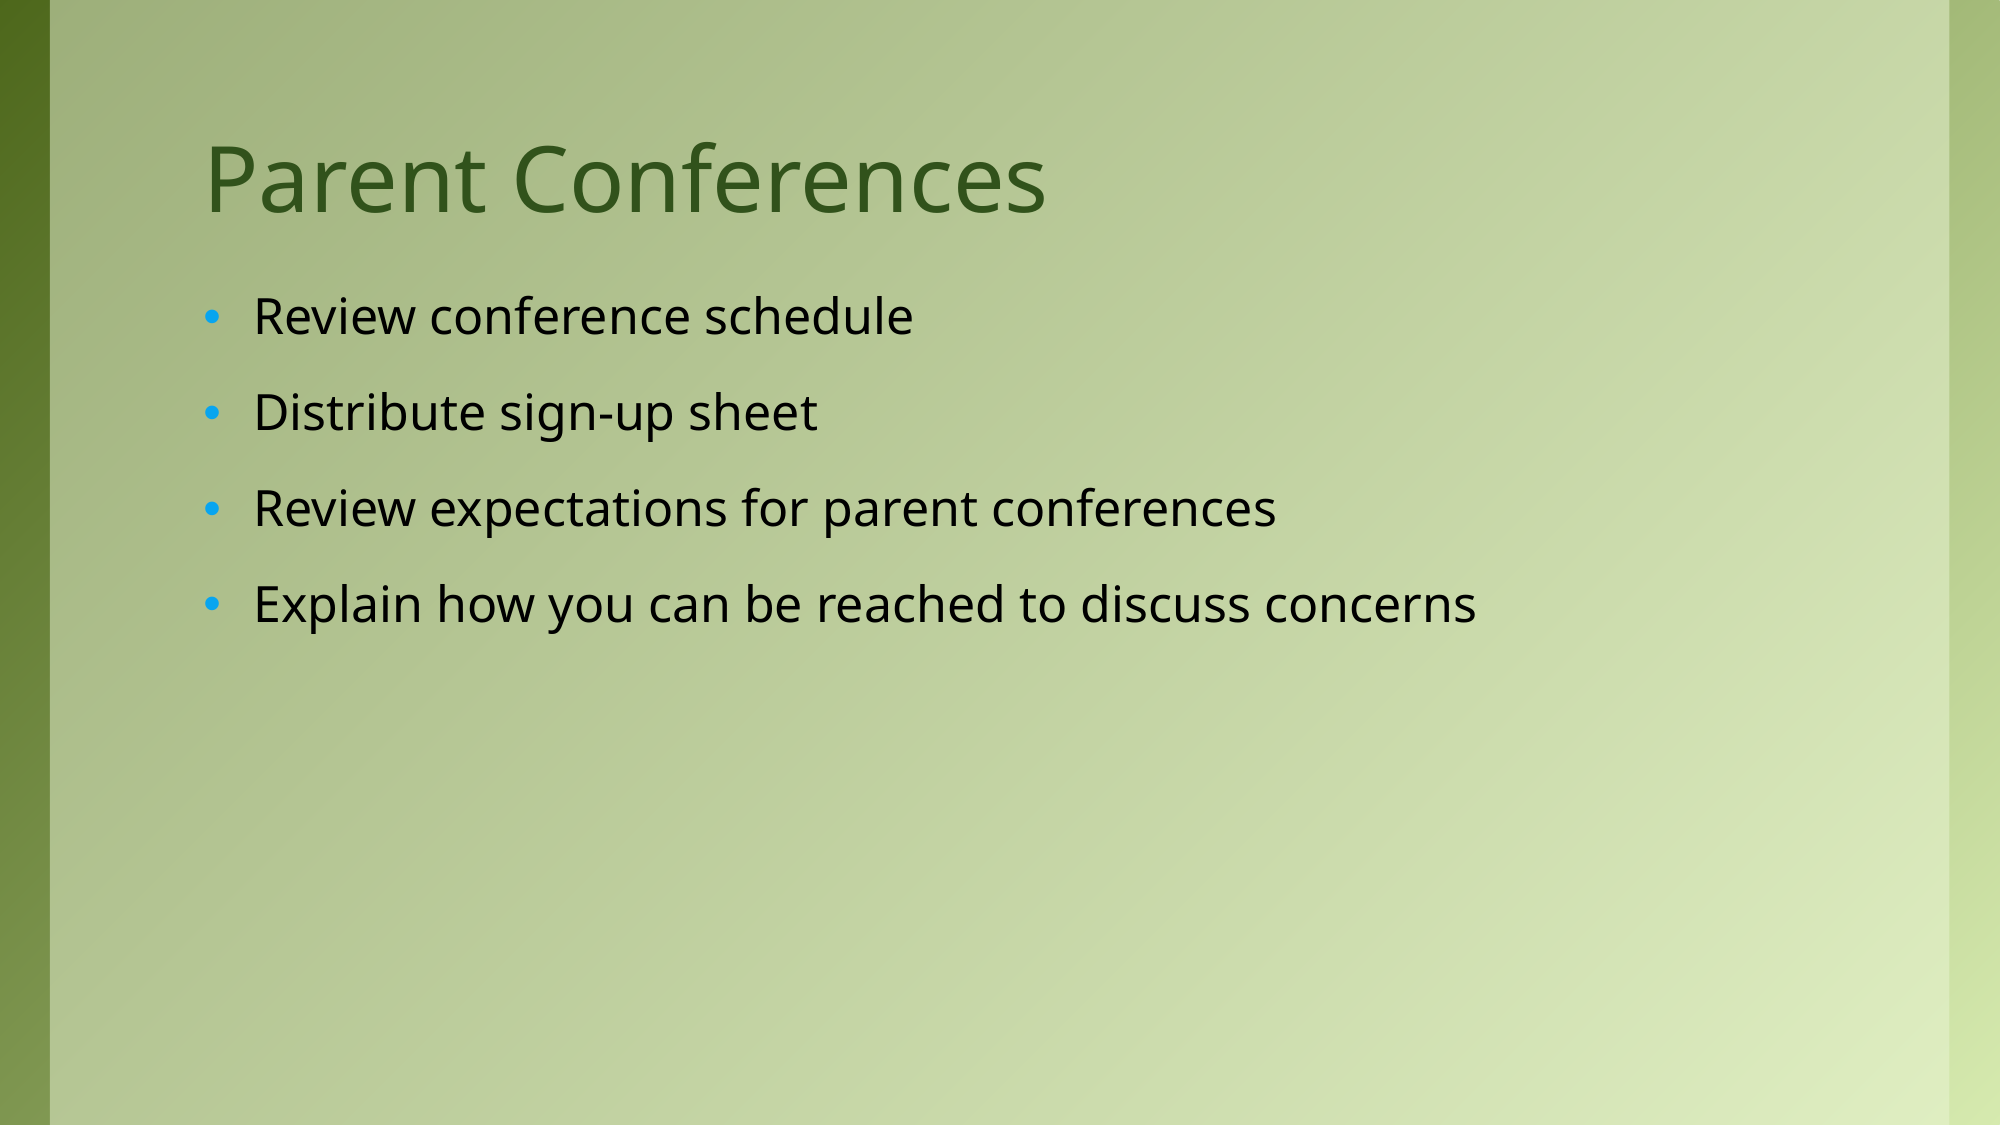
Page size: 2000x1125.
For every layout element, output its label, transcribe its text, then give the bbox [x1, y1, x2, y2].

list Review conference schedule Distribute sign-up sheet Review expectations for parent conferences Explain how you can be reached to discuss concerns [183, 279, 1850, 1013]
title Parent Conferences [183, 12, 1850, 242]
